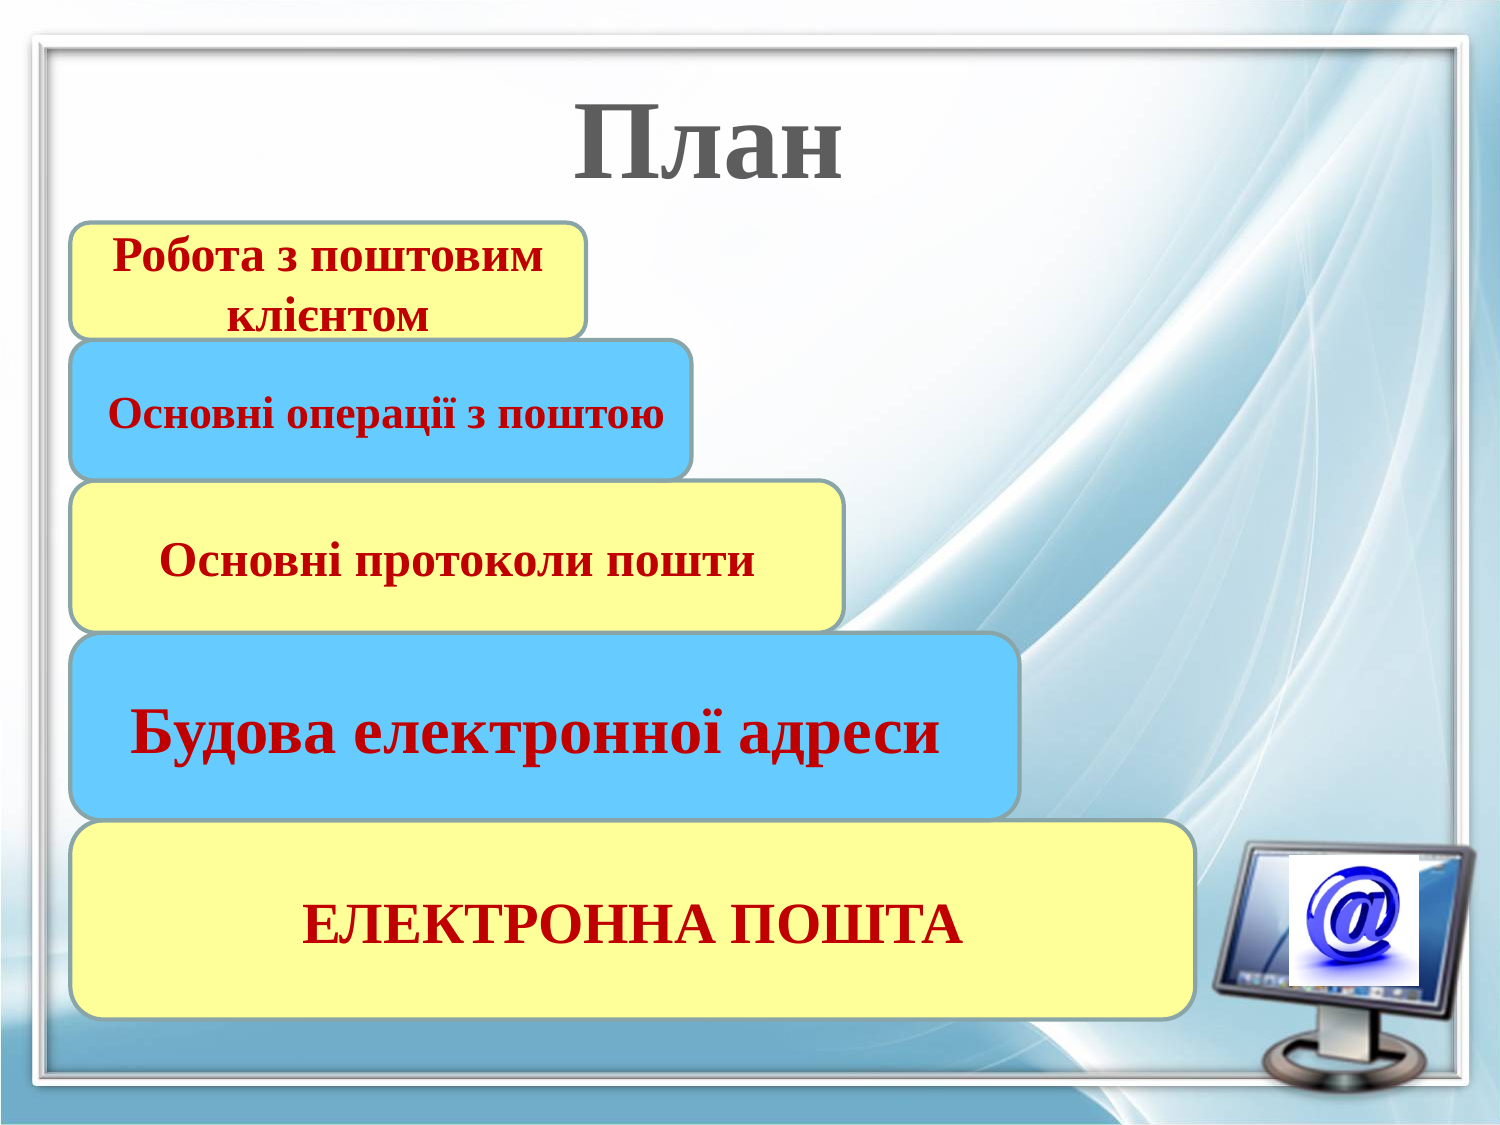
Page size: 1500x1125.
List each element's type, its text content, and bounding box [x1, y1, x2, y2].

text_box Робота з поштовим клієнтом [68, 220, 589, 342]
text_box Основні операції з поштою [68, 337, 694, 483]
text_box ЕЛЕКТРОННА ПОШТА [68, 818, 1198, 1022]
text_box Будова електронної адреси [68, 630, 1022, 823]
text_box План [457, 58, 961, 209]
picture [0, 0, 1500, 1125]
text_box Основні протоколи пошти [68, 478, 846, 635]
